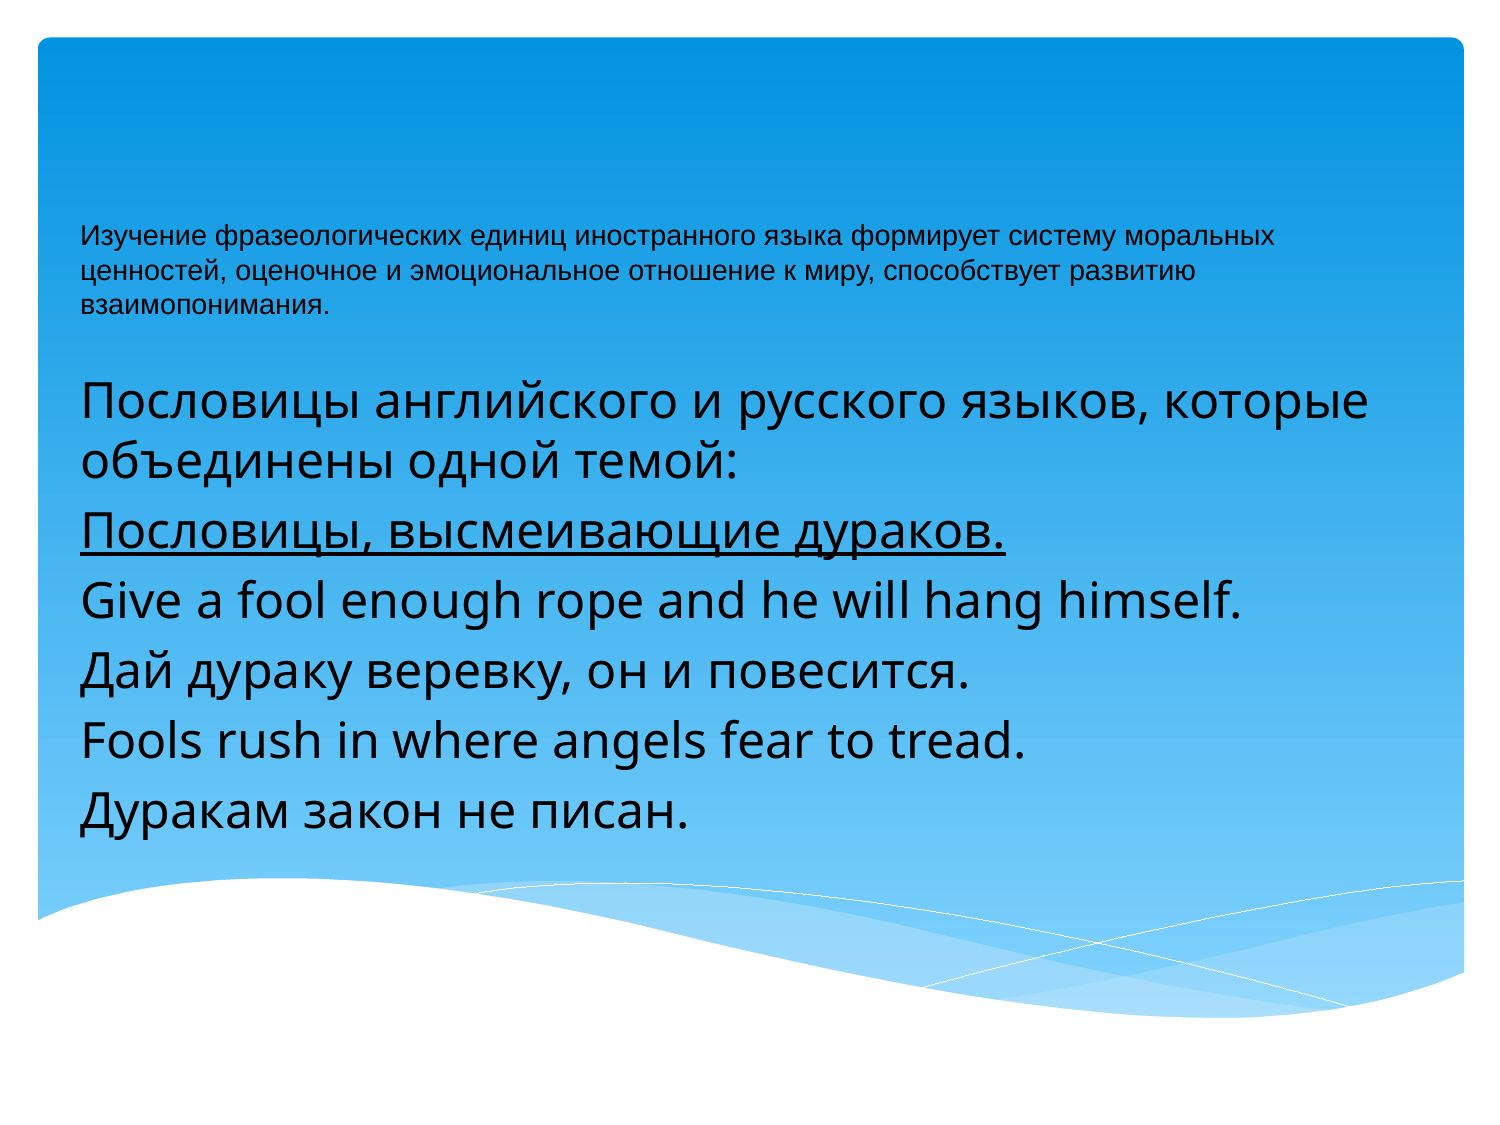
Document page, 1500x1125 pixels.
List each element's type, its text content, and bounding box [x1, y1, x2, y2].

title Изучение фразеологических единиц иностранного языка формирует систему моральных ценностей, оценочное и эмоциональное отношение к миру, способствует развитию взаимопонимания. [64, 137, 1428, 290]
subtitle Пословицы английского и русского языков, которые объединены одной темой: Пословицы, высмеивающие дураков. Give a fool enough rope and he will hang himself. Дай дураку веревку, он и повесится. Fools rush in where angels fear to tread. Дуракам закон не писан. [64, 290, 1428, 1093]
